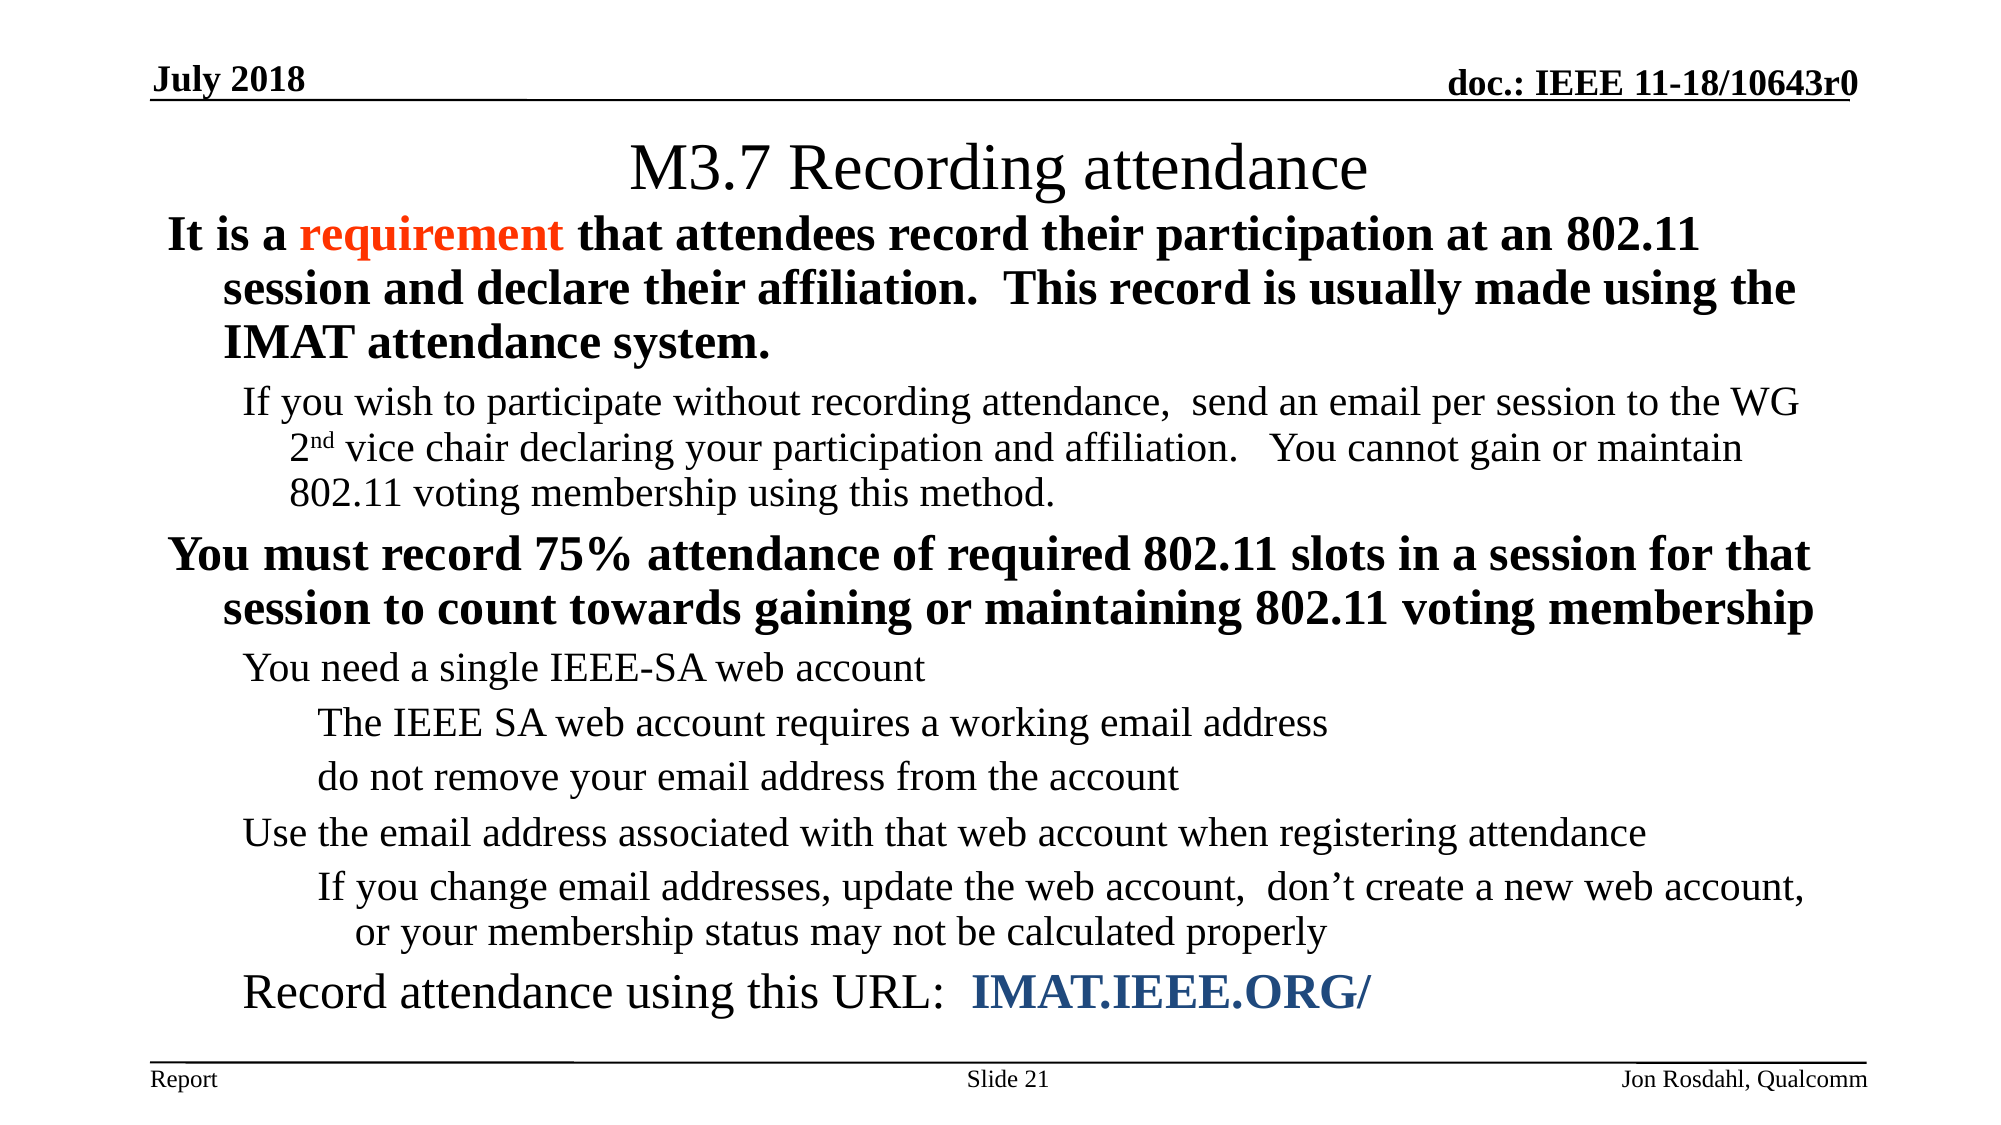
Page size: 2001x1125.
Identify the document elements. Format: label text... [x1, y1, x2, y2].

list It is a requirement that attendees record their participation at an 802.11 session and declare their affiliation. This record is usually made using the IMAT attendance system. If you wish to participate without recording attendance, send an email per session to the WG 2nd vice chair declaring your participation and affiliation. You cannot gain or maintain 802.11 voting membership using this method. You must record 75% attendance of required 802.11 slots in a session for that session to count towards gaining or maintaining 802.11 voting membership You need a single IEEE-SA web account The IEEE SA web account requires a working email address do not remove your email address from the account Use the email address associated with that web account when registering attendance If you change email addresses, update the web account, don’t create a new web account, or your membership status may not be calculated properly Record attendance using this URL: IMAT.IEEE.ORG/ [152, 199, 1869, 1051]
slide_number Slide 21 [950, 1061, 1067, 1123]
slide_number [152, 54, 563, 100]
title M3.7 Recording attendance [362, 112, 1638, 199]
footer Jon Rosdahl, Qualcomm [1171, 1061, 1869, 1093]
